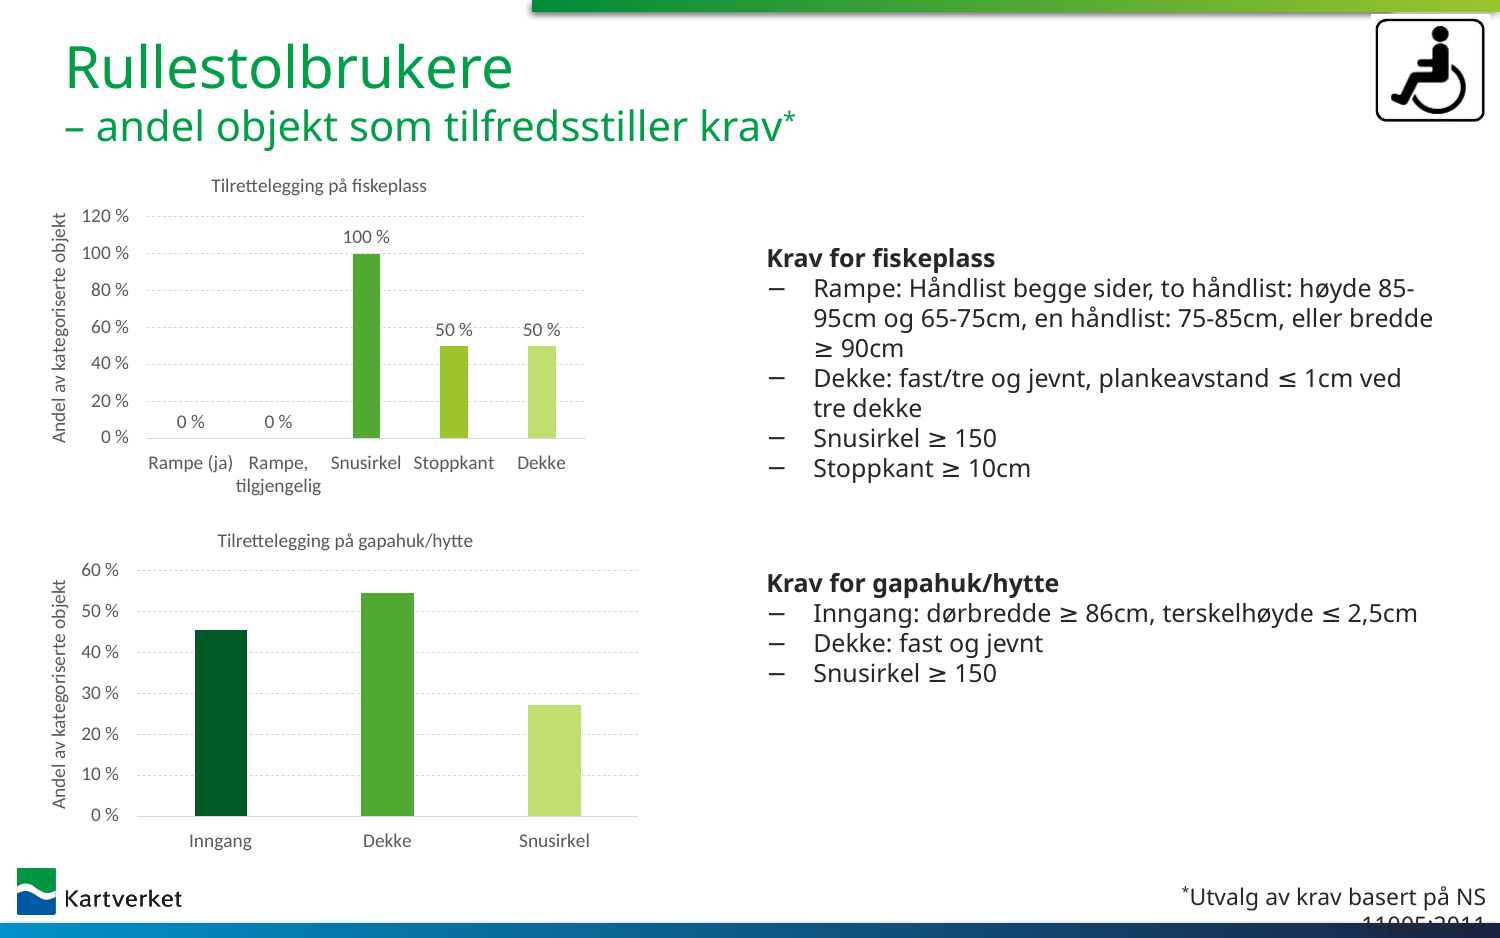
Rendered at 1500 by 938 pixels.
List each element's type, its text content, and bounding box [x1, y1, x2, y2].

picture [41, 166, 597, 505]
picture [41, 520, 650, 859]
text_box Krav for gapahuk/hytte Inngang: dørbredde ≥ 86cm, terskelhøyde ≤ 2,5cm Dekke: fast og jevnt Snusirkel ≥ 150 [751, 560, 1452, 695]
picture [1371, 13, 1491, 127]
text_box Krav for fiskeplass Rampe: Håndlist begge sider, to håndlist: høyde 85-95cm og 65-75cm, en håndlist: 75-85cm, eller bredde ≥ 90cm Dekke: fast/tre og jevnt, plankeavstand ≤ 1cm ved tre dekke Snusirkel ≥ 150 Stoppkant ≥ 10cm [751, 235, 1452, 490]
text_box *Utvalg av krav basert på NS 11005:2011 [1068, 873, 1500, 938]
text_box Rullestolbrukere – andel objekt som tilfredsstiller krav* [49, 29, 1431, 158]
